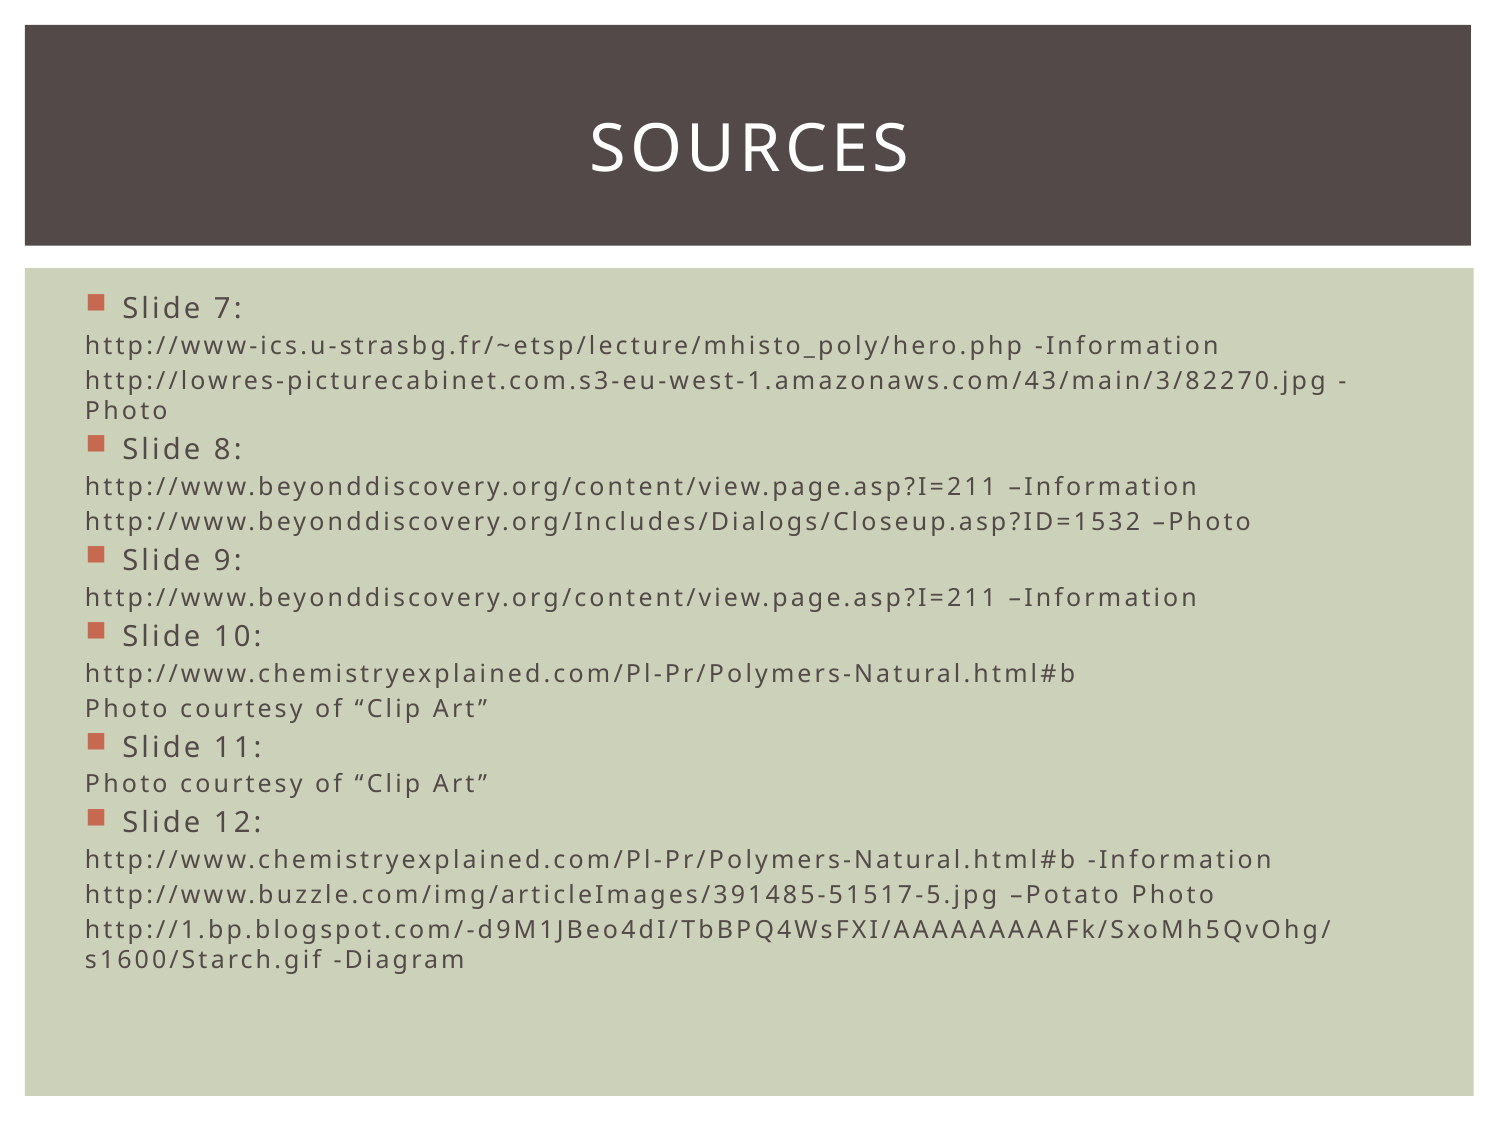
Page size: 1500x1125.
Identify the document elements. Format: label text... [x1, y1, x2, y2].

list Slide 7: http://www-ics.u-strasbg.fr/~etsp/lecture/mhisto_poly/hero.php -Information http://lowres-picturecabinet.com.s3-eu-west-1.amazonaws.com/43/main/3/82270.jpg -Photo Slide 8: http://www.beyonddiscovery.org/content/view.page.asp?I=211 –Information http://www.beyonddiscovery.org/Includes/Dialogs/Closeup.asp?ID=1532 –Photo Slide 9: http://www.beyonddiscovery.org/content/view.page.asp?I=211 –Information Slide 10: http://www.chemistryexplained.com/Pl-Pr/Polymers-Natural.html#b Photo courtesy of “Clip Art” Slide 11: Photo courtesy of “Clip Art” Slide 12: http://www.chemistryexplained.com/Pl-Pr/Polymers-Natural.html#b -Information http://www.buzzle.com/img/articleImages/391485-51517-5.jpg –Potato Photo http://1.bp.blogspot.com/-d9M1JBeo4dI/TbBPQ4WsFXI/AAAAAAAAAFk/SxoMh5QvOhg/s1600/Starch.gif -Diagram [62, 281, 1442, 1005]
title Sources [62, 58, 1438, 232]
